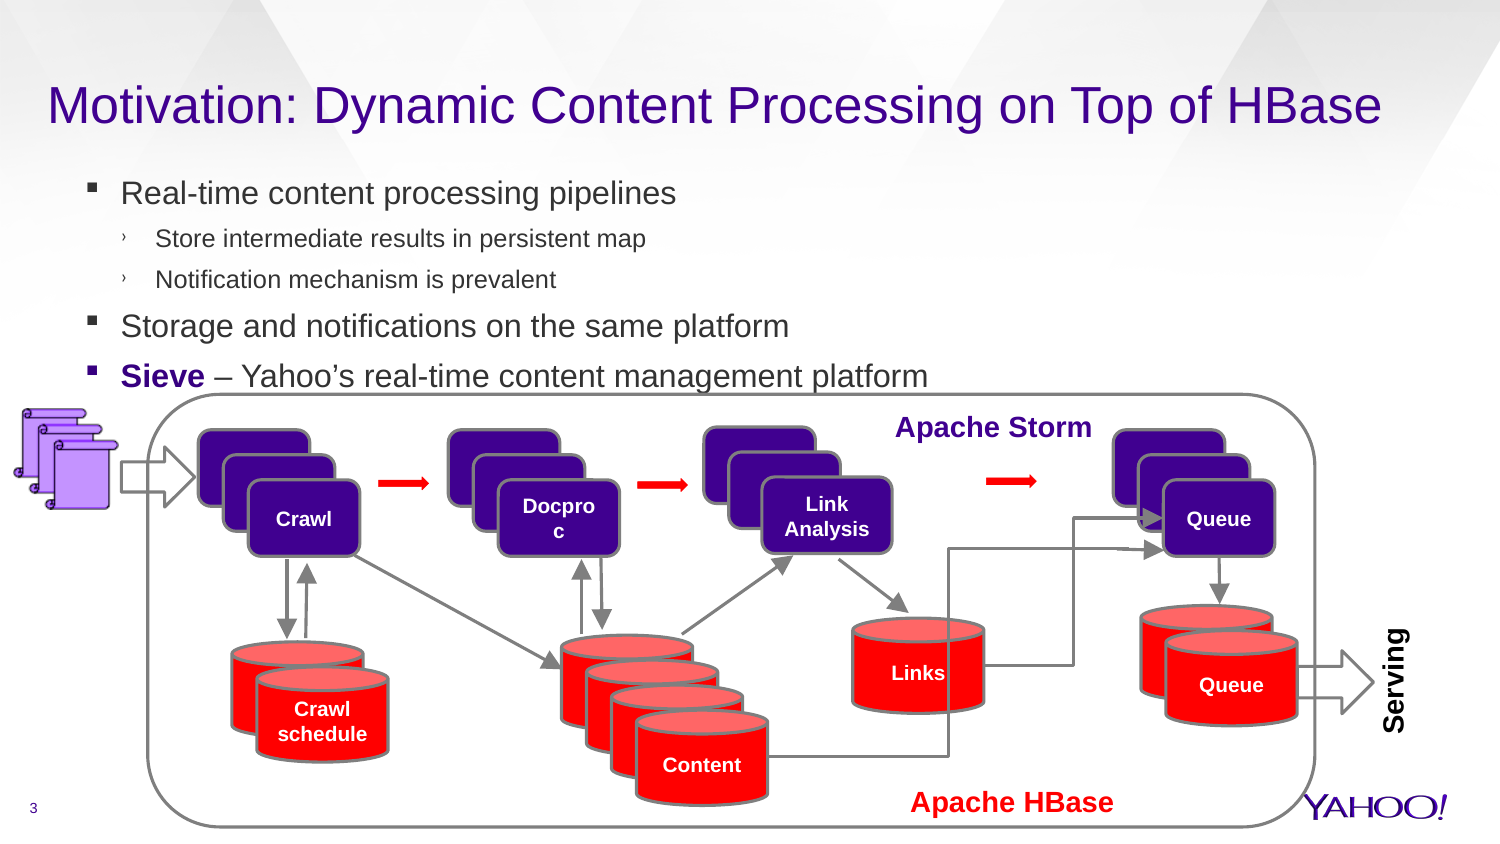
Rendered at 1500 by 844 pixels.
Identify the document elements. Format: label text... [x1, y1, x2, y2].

text_box [124, 446, 195, 508]
text_box Apache Storm [797, 401, 1192, 445]
text_box [611, 685, 742, 708]
text_box [561, 643, 693, 728]
text_box Serving [1359, 610, 1427, 761]
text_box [983, 517, 1164, 666]
text_box WAL [1170, 630, 1296, 654]
list Real-time content processing pipelines Store intermediate results in persistent map Notification mechanism is prevalent Storage and notifications on the same platform Sieve – Yahoo’s real-time content management platform [84, 172, 1447, 395]
text_box [728, 451, 841, 529]
slide_number 3 [5, 784, 62, 830]
text_box [231, 642, 349, 735]
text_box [354, 555, 563, 670]
text_box [703, 426, 816, 504]
text_box Docproc [498, 479, 620, 557]
text_box [1140, 672, 1165, 699]
text_box [232, 642, 348, 665]
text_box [302, 584, 310, 641]
text_box Queue [1163, 479, 1275, 557]
text_box [473, 454, 585, 532]
picture [0, 0, 1500, 844]
text_box [198, 429, 310, 507]
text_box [767, 548, 1130, 757]
text_box [611, 685, 743, 778]
text_box Apache HBase [815, 776, 1210, 820]
text_box [984, 472, 1039, 490]
text_box [1168, 606, 1273, 638]
text_box Crawl schedule [256, 666, 389, 763]
text_box [223, 454, 335, 532]
text_box [448, 429, 560, 507]
text_box Content [636, 710, 768, 806]
text_box [586, 660, 717, 683]
text_box [147, 394, 1315, 827]
text_box [636, 710, 761, 733]
text_box [376, 474, 431, 492]
text_box [1138, 454, 1250, 517]
text_box [1170, 605, 1271, 629]
text_box [257, 666, 387, 690]
text_box Crawl [248, 479, 360, 557]
title Motivation: Dynamic Content Processing on Top of HBase [46, 71, 1446, 206]
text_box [597, 622, 605, 632]
text_box [1297, 650, 1359, 714]
text_box [1113, 429, 1225, 507]
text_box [681, 555, 762, 635]
text_box [586, 660, 718, 753]
text_box [570, 635, 692, 658]
text_box Link Analysis [761, 476, 893, 549]
text_box Queue [1165, 630, 1298, 726]
text_box [635, 476, 690, 494]
